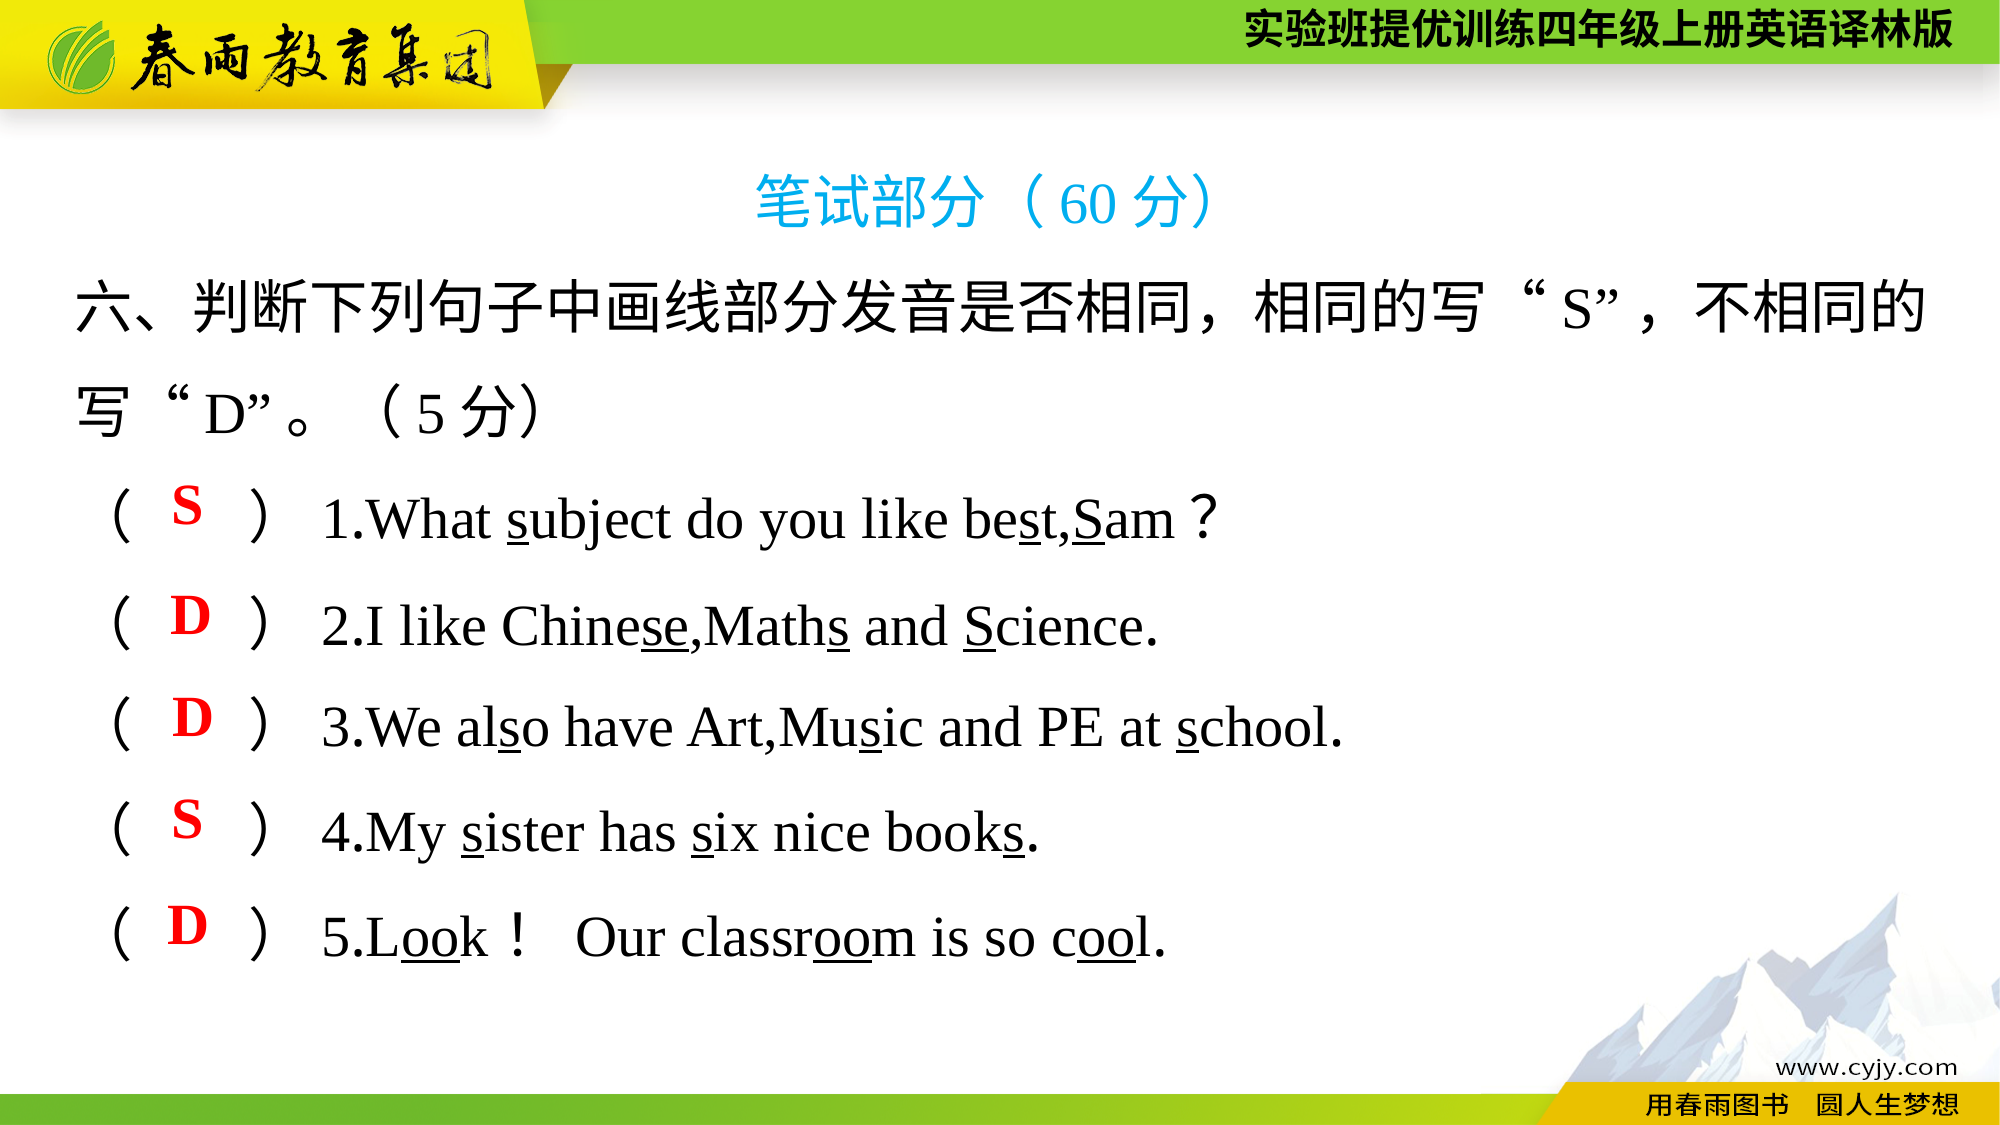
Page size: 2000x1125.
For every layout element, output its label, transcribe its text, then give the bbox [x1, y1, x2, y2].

text_box S [157, 773, 220, 858]
text_box D [152, 878, 225, 964]
text_box （ ）2.I like Chinese,Maths and Science. [59, 544, 1944, 645]
text_box D [155, 568, 228, 645]
text_box D [157, 670, 230, 756]
text_box （ ）3.We also have Art,Music and PE at school. （ ）4.My sister has six nice books. （ ）5.Look！Our classroom is so cool. [59, 645, 1944, 976]
list 笔试部分（60分） 六、判断下列句子中画线部分发音是否相同，相同的写“S”，不相同的写“D”。（5分） （ ）1.What subject do you like best,Sam？ [59, 122, 1944, 544]
text_box S [157, 459, 220, 544]
picture [0, 0, 2000, 1125]
